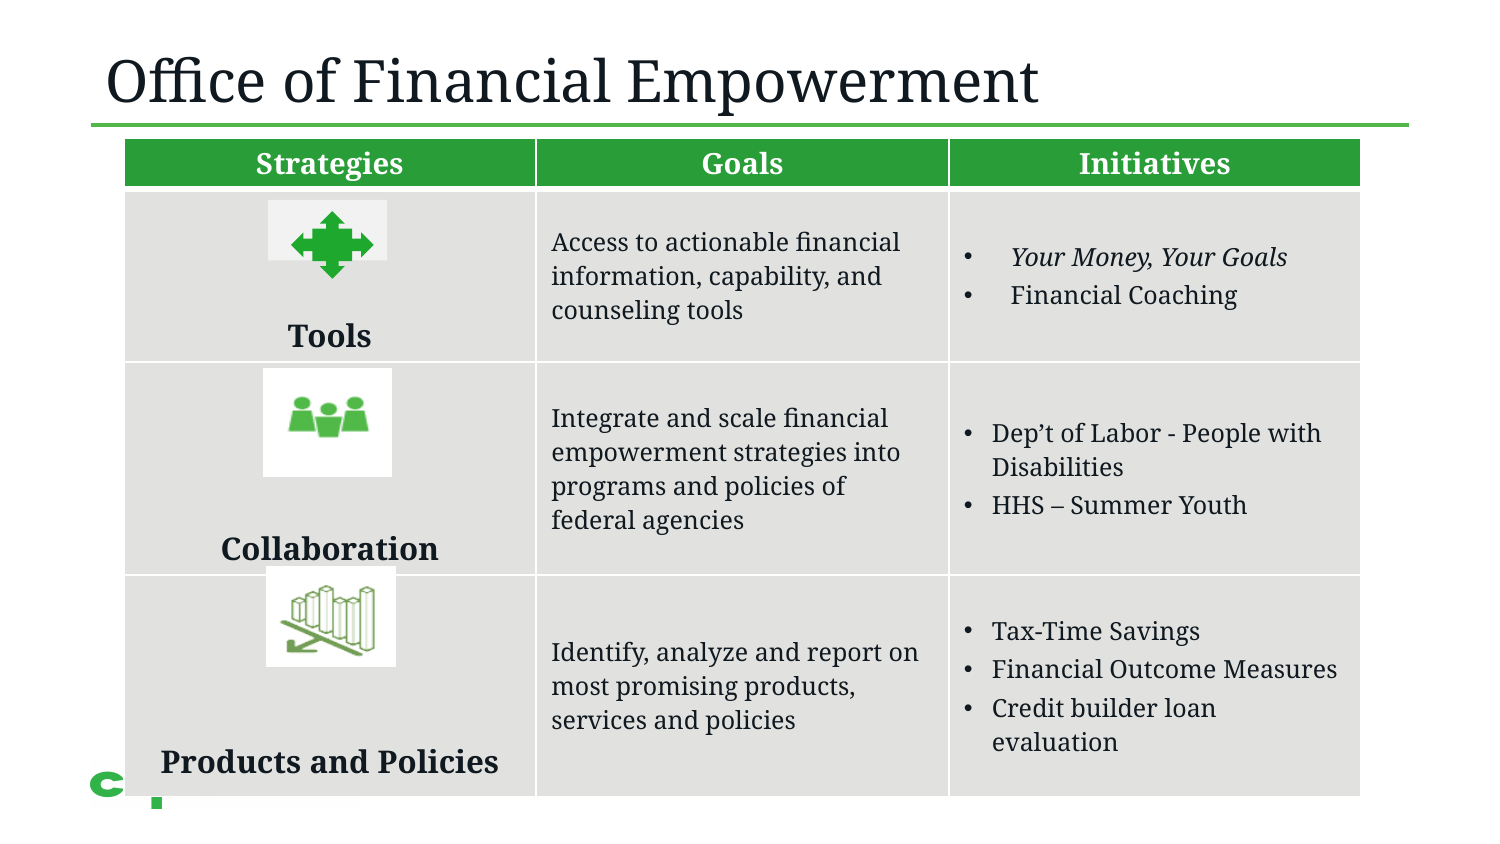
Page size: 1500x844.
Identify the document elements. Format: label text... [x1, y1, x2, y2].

table_cell Tools [125, 192, 535, 361]
table_cell Your Money, Your Goals Financial Coaching [950, 192, 1360, 361]
table_header Goals [537, 139, 948, 186]
table_cell Identify, analyze and report on most promising products, services and policies [537, 576, 948, 796]
picture [90, 759, 359, 809]
table_cell Access to actionable financial information, capability, and counseling tools [537, 192, 948, 361]
table_cell Products and Policies [125, 576, 535, 796]
text_box [268, 199, 388, 261]
table_header Strategies [125, 139, 535, 186]
table_cell Integrate and scale financial empowerment strategies into programs and policies of federal agencies [537, 363, 948, 574]
table_cell Collaboration [125, 363, 535, 574]
title Office of Financial Empowerment [90, 33, 1410, 126]
table_header Initiatives [950, 139, 1360, 186]
text_box [288, 208, 376, 281]
table_cell Dep’t of Labor - People with Disabilities HHS – Summer Youth [950, 363, 1360, 574]
table_cell Tax-Time Savings Financial Outcome Measures Credit builder loan evaluation [950, 576, 1360, 796]
picture [266, 566, 396, 667]
picture [263, 368, 392, 477]
